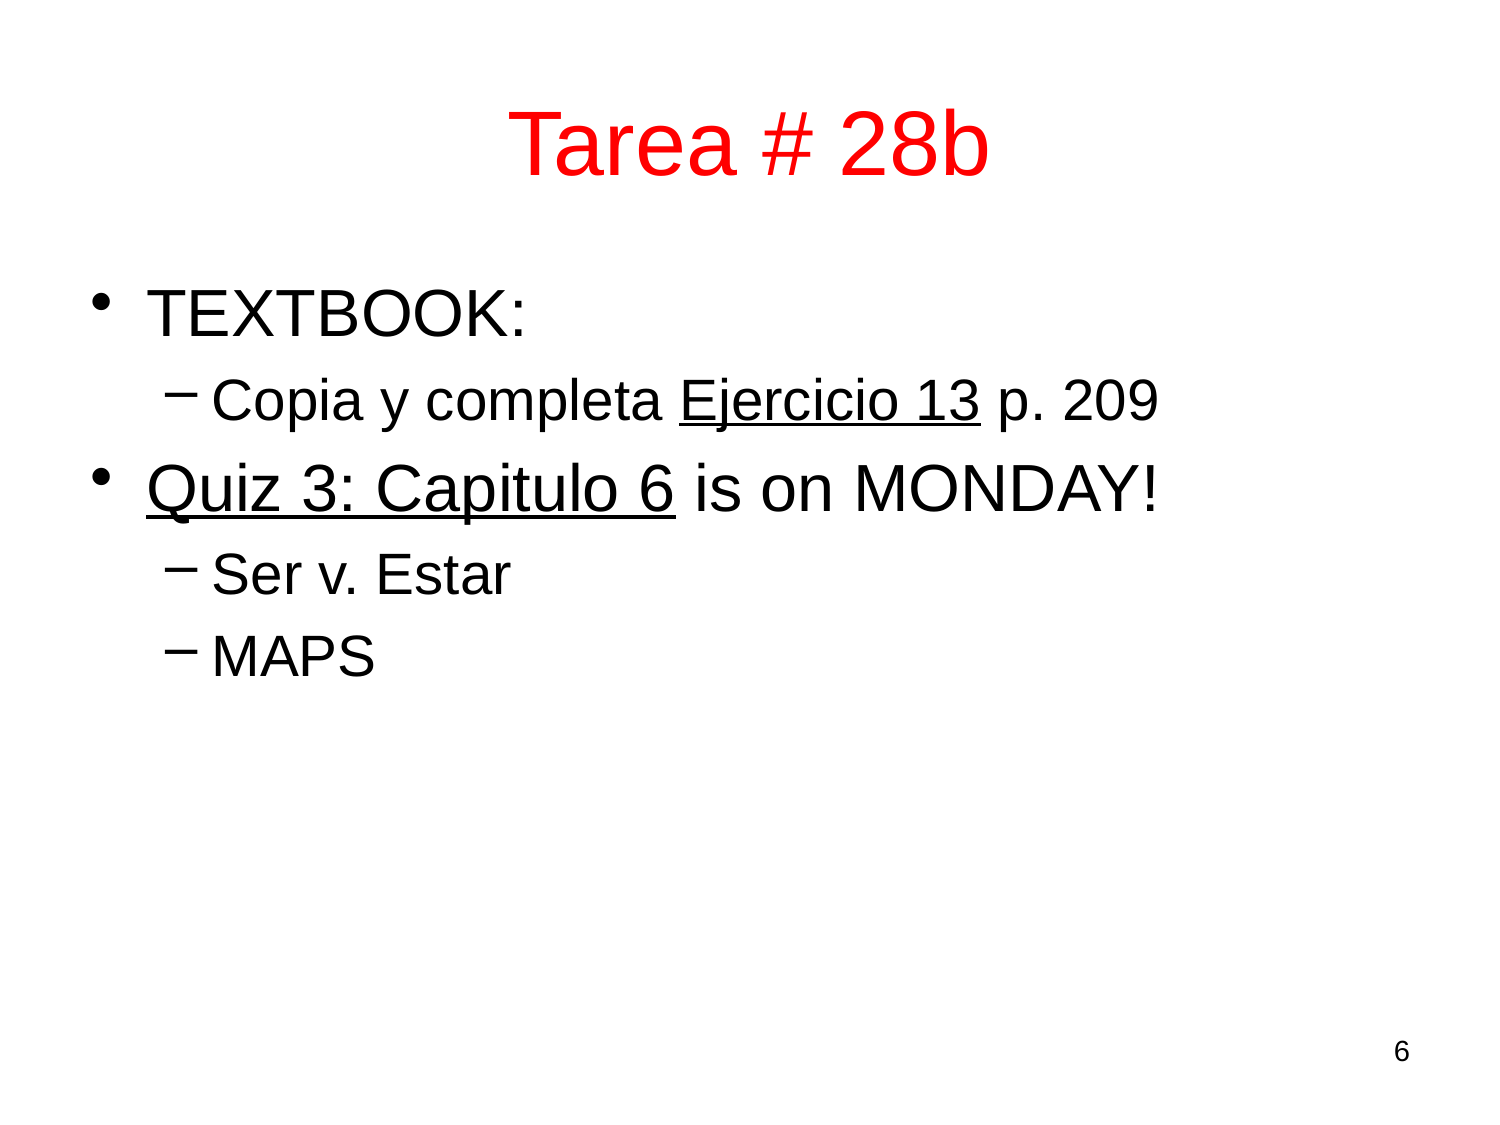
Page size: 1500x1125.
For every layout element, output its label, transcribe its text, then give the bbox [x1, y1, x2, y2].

title Tarea # 28b [75, 45, 1425, 233]
list TEXTBOOK: Copia y completa Ejercicio 13 p. 209 Quiz 3: Capitulo 6 is on MONDAY! Ser v. Estar MAPS [75, 262, 1425, 1005]
slide_number 6 [1074, 1024, 1425, 1103]
